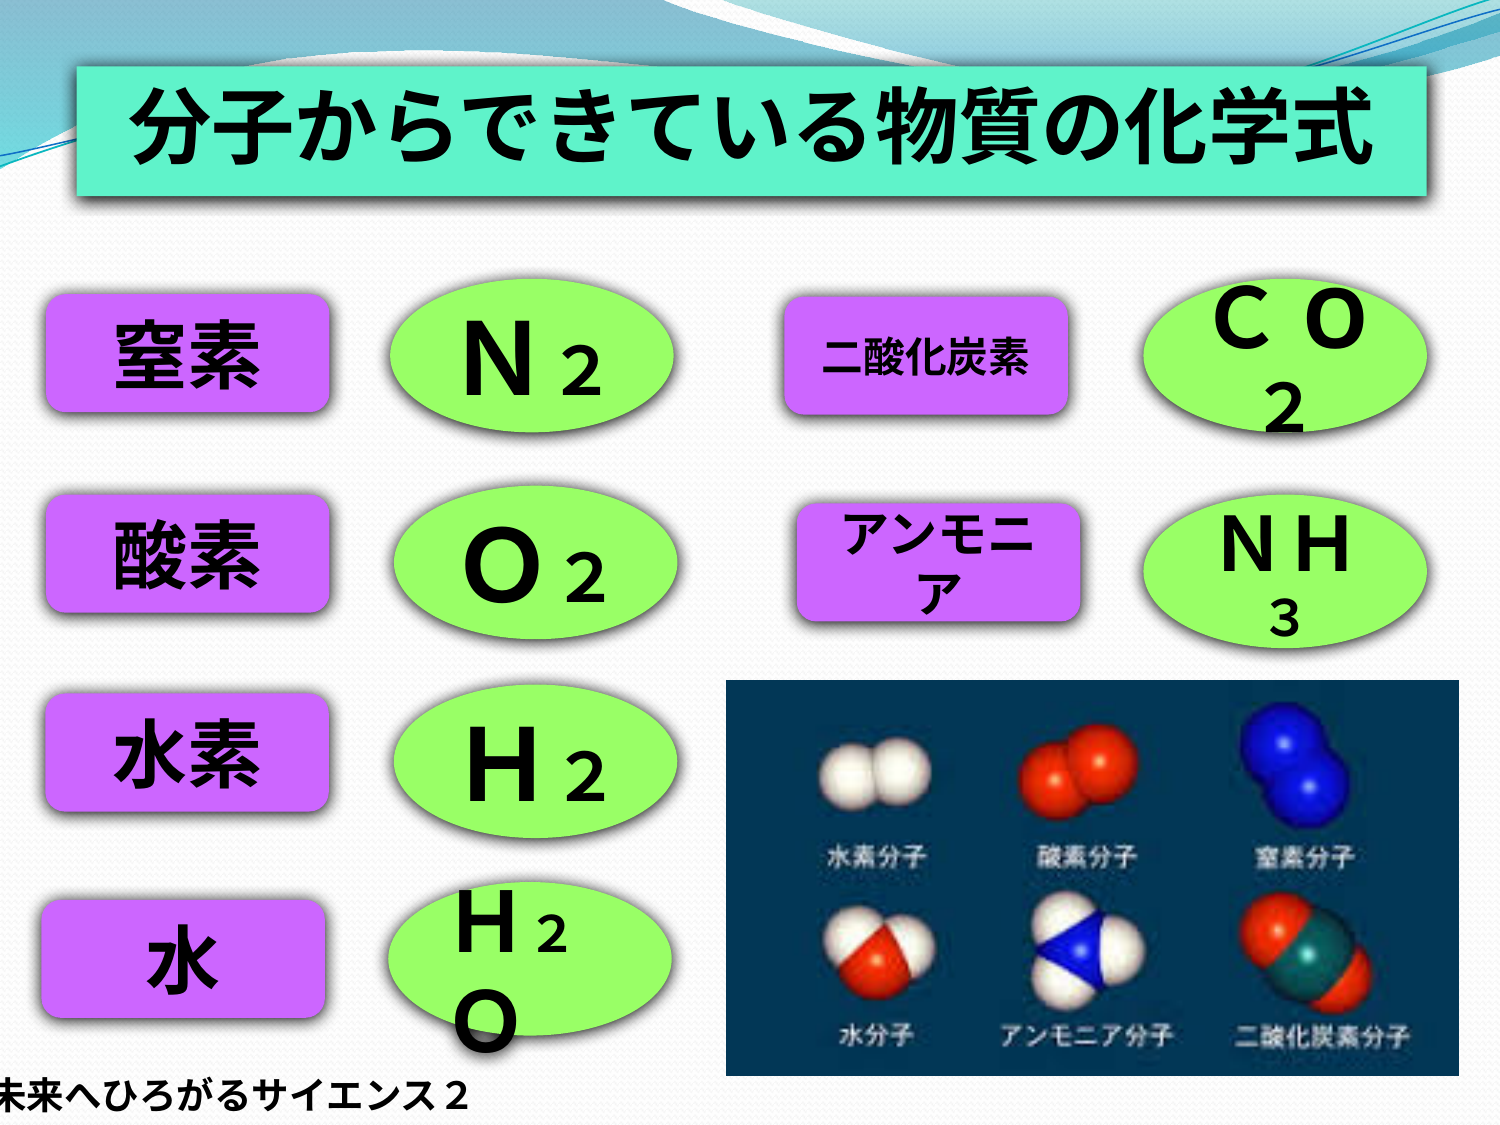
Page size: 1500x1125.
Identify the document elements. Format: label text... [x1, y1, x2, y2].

text_box 窒素 [43, 291, 332, 415]
text_box Ｈ２Ｏ [386, 879, 674, 1038]
text_box 水素 [43, 691, 331, 814]
text_box アンモニア [794, 501, 1083, 624]
text_box Ｈ２ [391, 682, 680, 841]
text_box 二酸化炭素 [782, 294, 1070, 417]
text_box 未来へひろがるサイエンス２ [0, 1064, 491, 1125]
picture [726, 680, 1459, 1076]
text_box ＣO２ [1141, 276, 1430, 435]
text_box 水 [39, 897, 328, 1020]
text_box 酸素 [43, 492, 332, 615]
text_box Ｎ２ [388, 276, 676, 435]
text_box 分子からできている物質の化学式 [76, 66, 1427, 197]
text_box Ｏ２ [391, 483, 680, 642]
text_box ＮＨ３ [1141, 492, 1430, 651]
